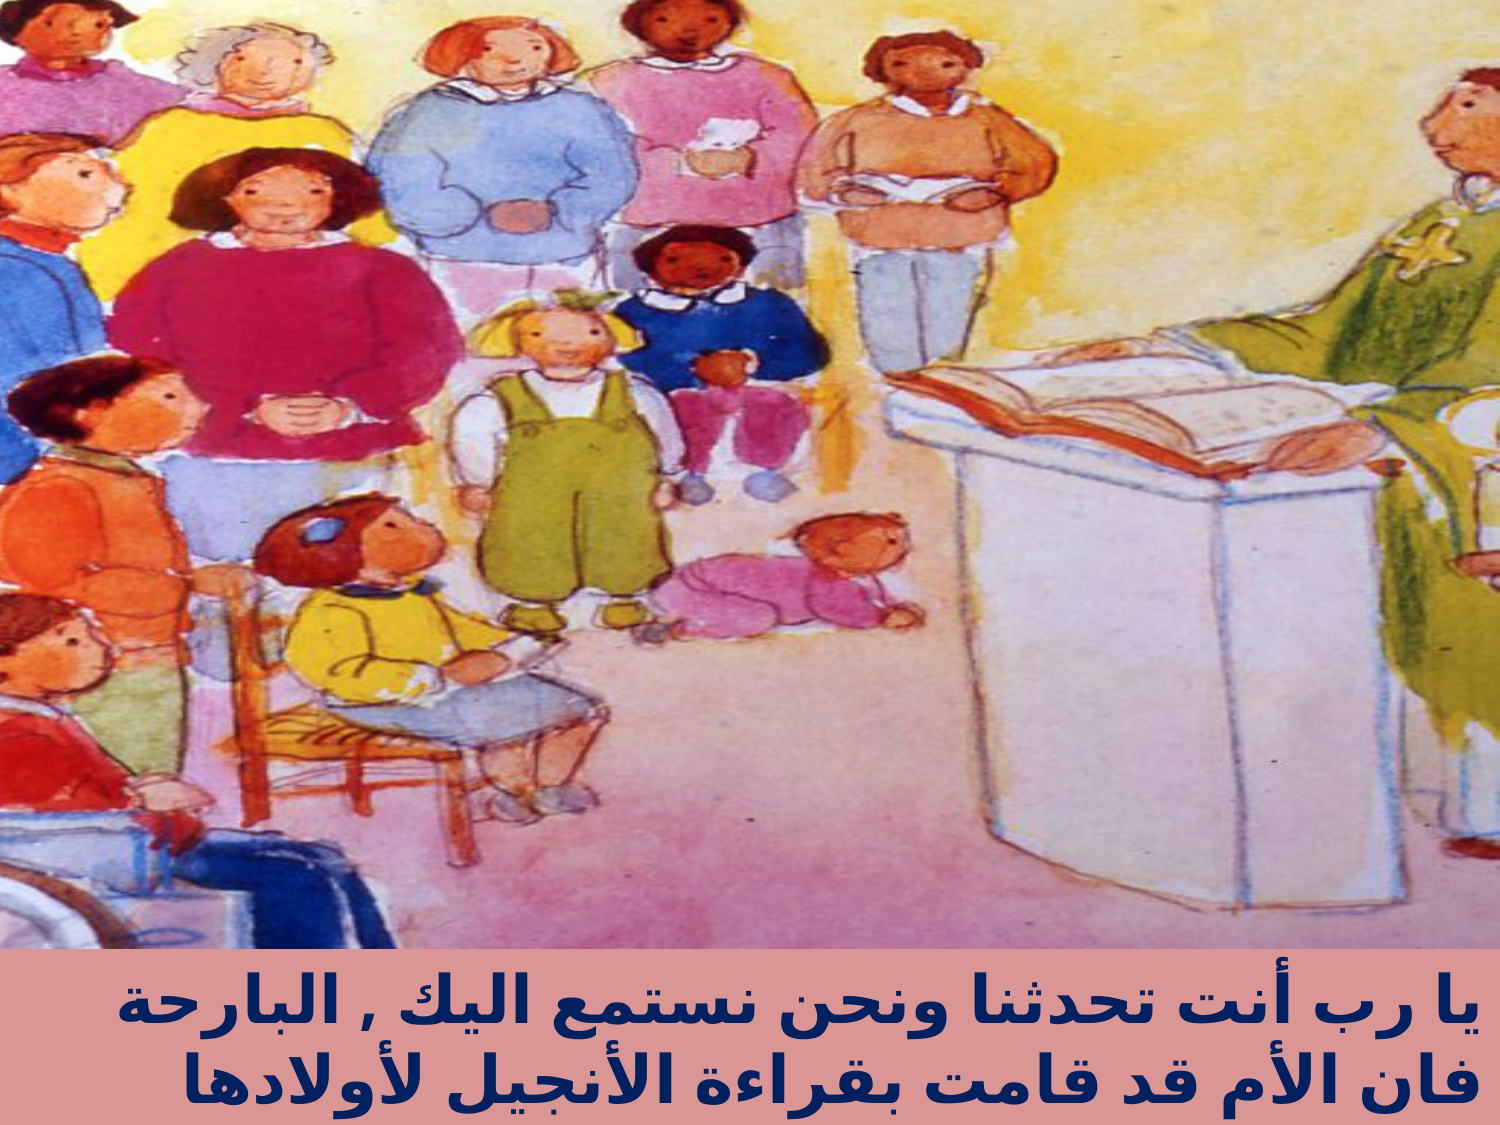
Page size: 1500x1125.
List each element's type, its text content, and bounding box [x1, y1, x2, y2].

text_box يا رب أنت تحدثنا ونحن نستمع اليك , البارحة فان الأم قد قامت بقراءة الأنجيل لأولادها لمساعدتهم على فهمه بشكل جيد. [0, 956, 1500, 1125]
picture [0, 0, 1500, 950]
